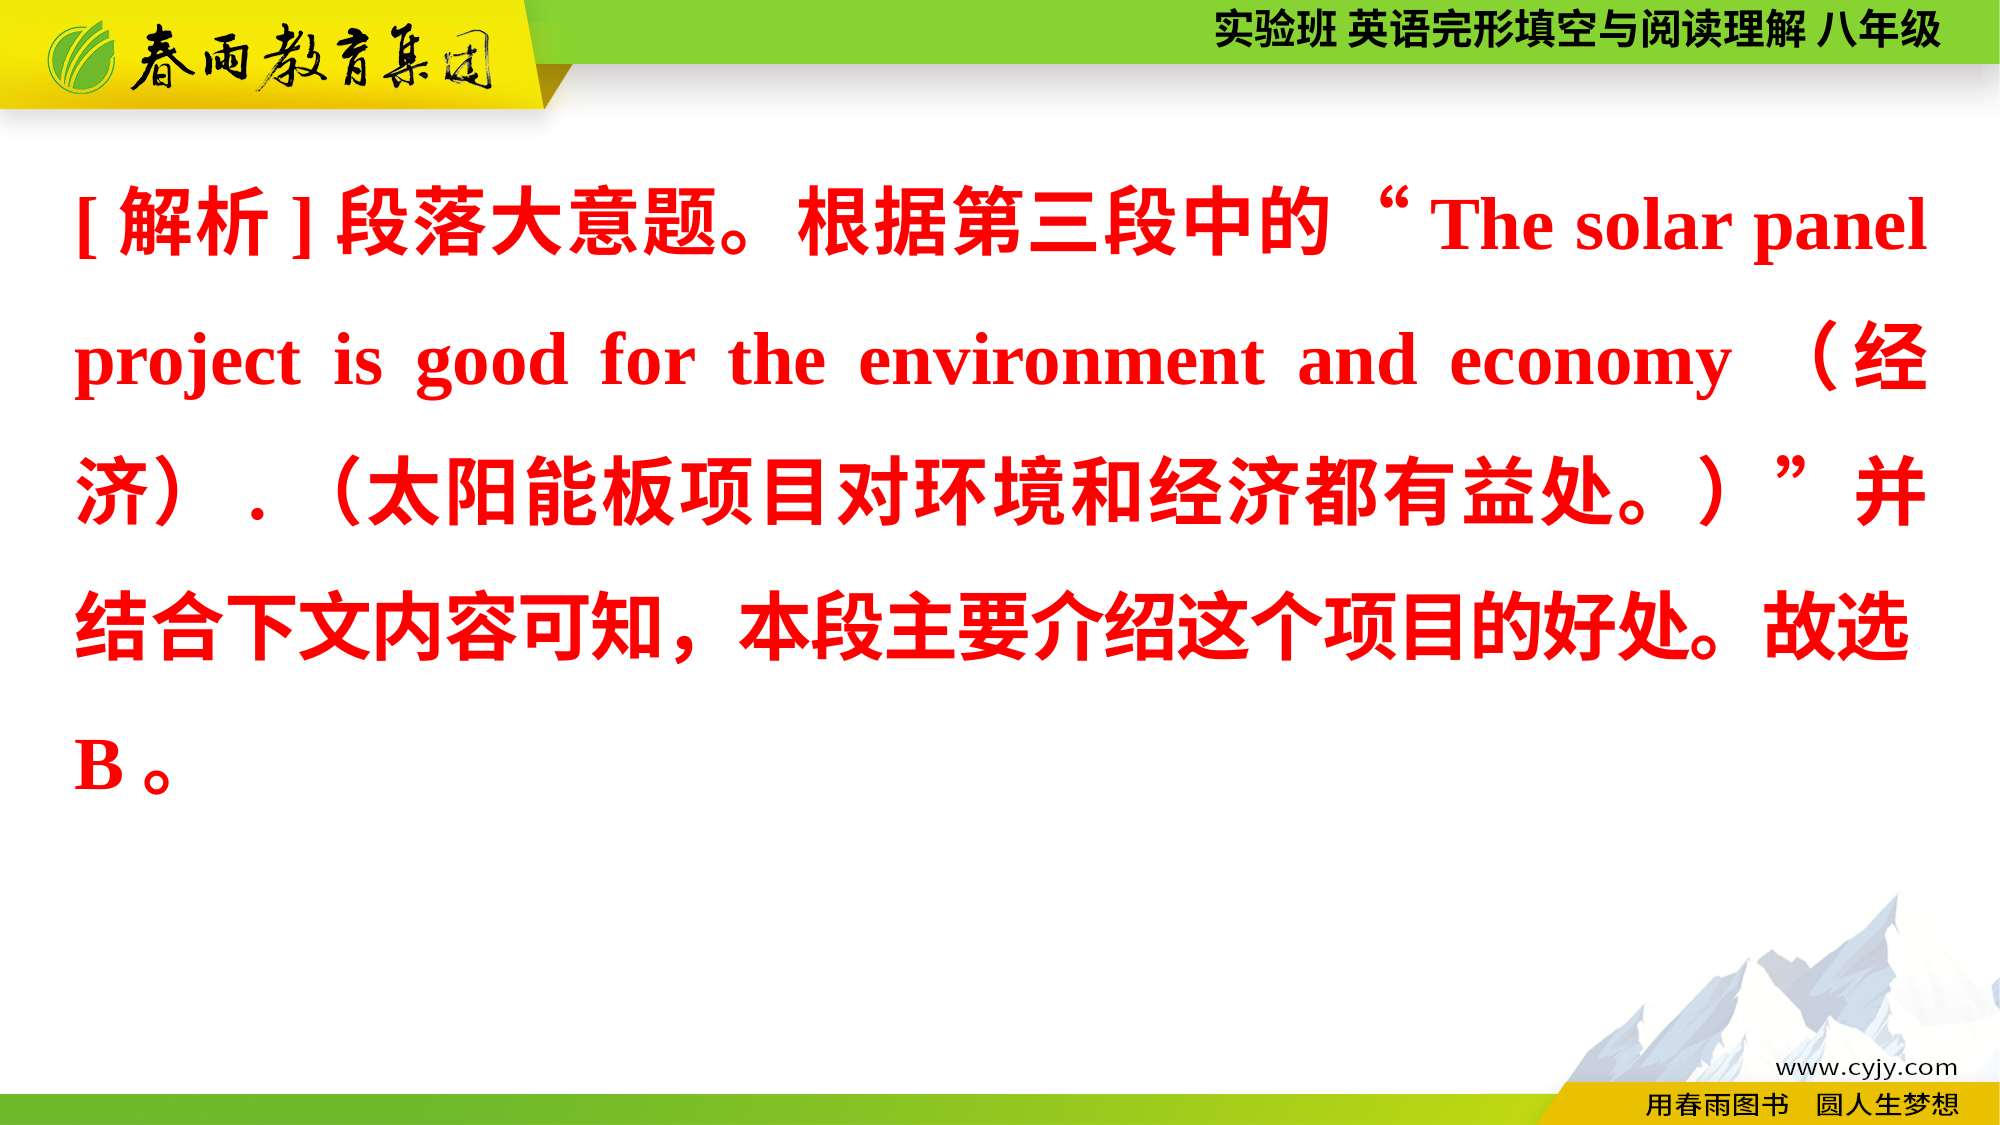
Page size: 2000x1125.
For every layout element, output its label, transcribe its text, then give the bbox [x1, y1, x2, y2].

picture [0, 0, 2000, 1125]
list [解析]段落大意题。根据第三段中的“The solar panel project is good for the environment and economy（经济）.（太阳能板项目对环境和经济都有益处。）”并结合下文内容可知，本段主要介绍这个项目的好处。故选B。 [59, 122, 1944, 683]
